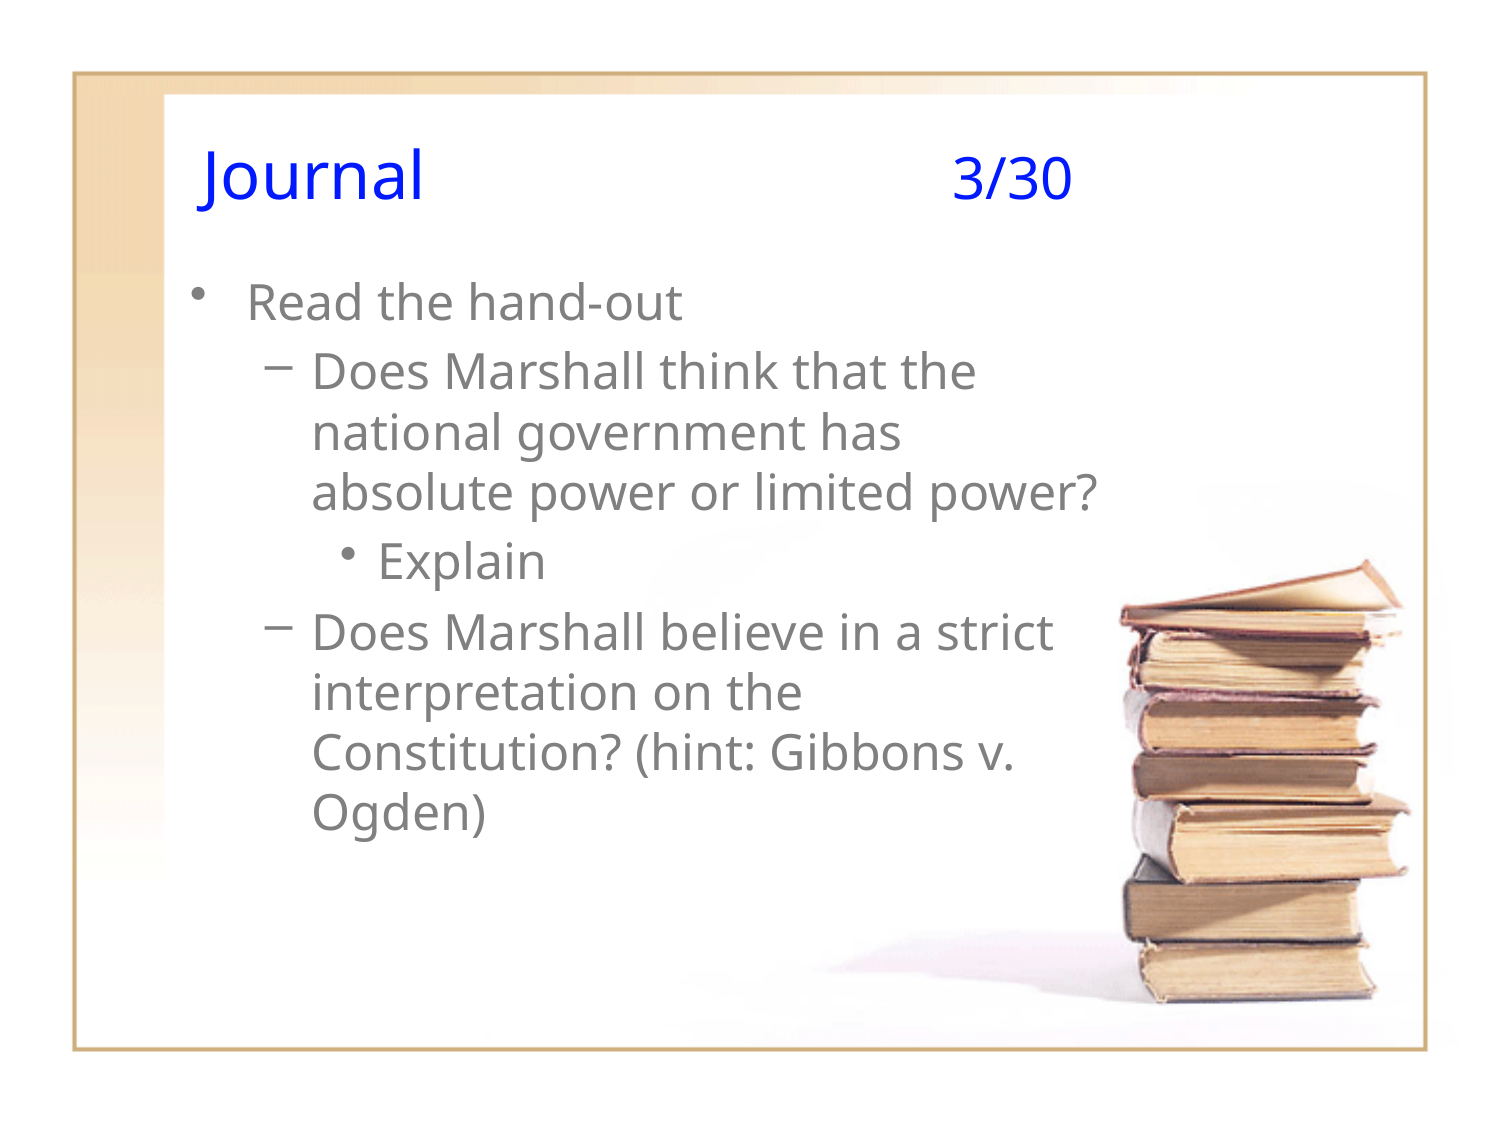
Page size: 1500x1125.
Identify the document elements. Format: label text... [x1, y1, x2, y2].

list Read the hand-out Does Marshall think that the national government has absolute power or limited power? Explain Does Marshall believe in a strict interpretation on the Constitution? (hint: Gibbons v. Ogden) [174, 262, 1126, 1006]
picture [0, 0, 1500, 1125]
title Journal 3/30 [187, 112, 1373, 233]
